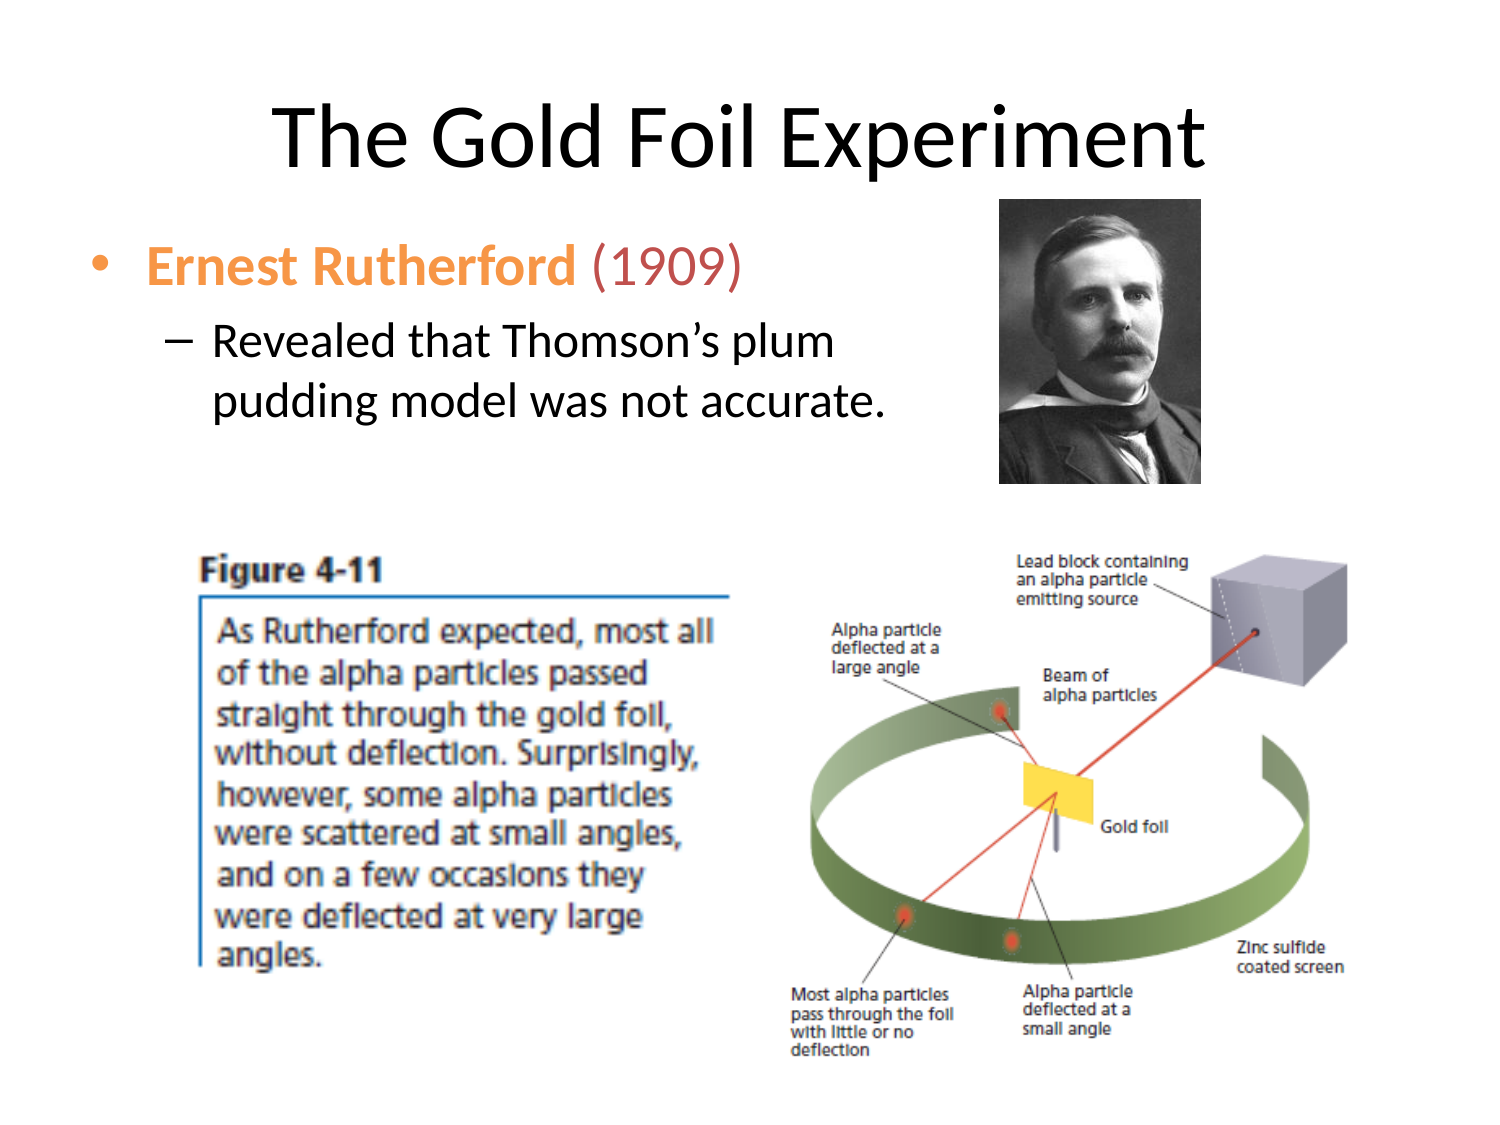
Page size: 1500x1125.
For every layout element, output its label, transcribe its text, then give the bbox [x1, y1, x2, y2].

picture [999, 199, 1201, 484]
title The Gold Foil Experiment [64, 37, 1415, 225]
list Ernest Rutherford (1909) Revealed that Thomson’s plum pudding model was not accurate. [75, 220, 994, 464]
picture [778, 545, 1354, 1066]
picture [187, 545, 740, 990]
